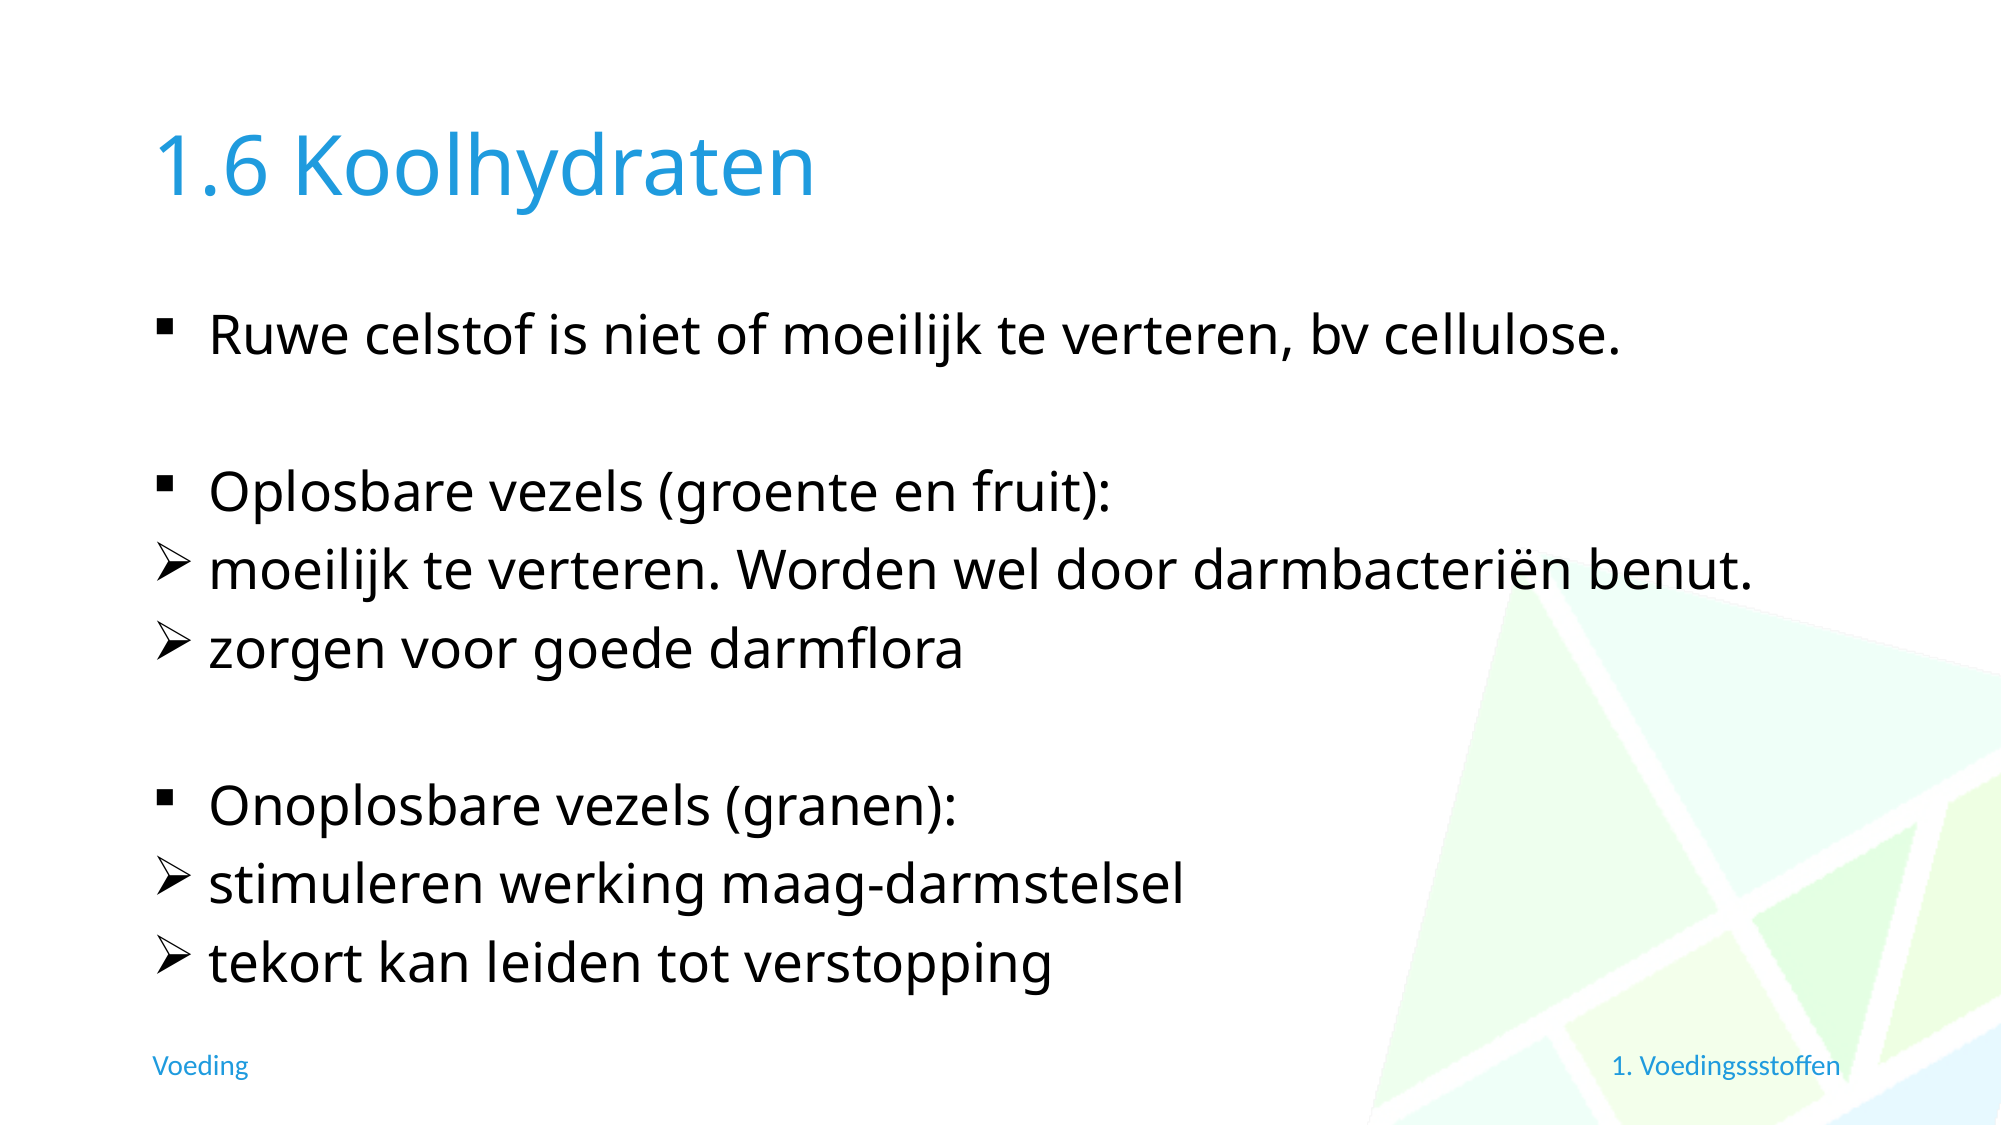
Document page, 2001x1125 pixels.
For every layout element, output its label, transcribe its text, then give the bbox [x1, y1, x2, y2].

list 1. Voedingssstoffen [1412, 1042, 1863, 1103]
list Voeding [137, 1042, 588, 1103]
title 1.6 Koolhydraten [137, 59, 1863, 278]
list Ruwe celstof is niet of moeilijk te verteren, bv cellulose. Oplosbare vezels (groente en fruit): moeilijk te verteren. Worden wel door darmbacteriën benut. zorgen voor goede darmflora Onoplosbare vezels (granen): stimuleren werking maag-darmstelsel tekort kan leiden tot verstopping [137, 299, 1863, 1014]
